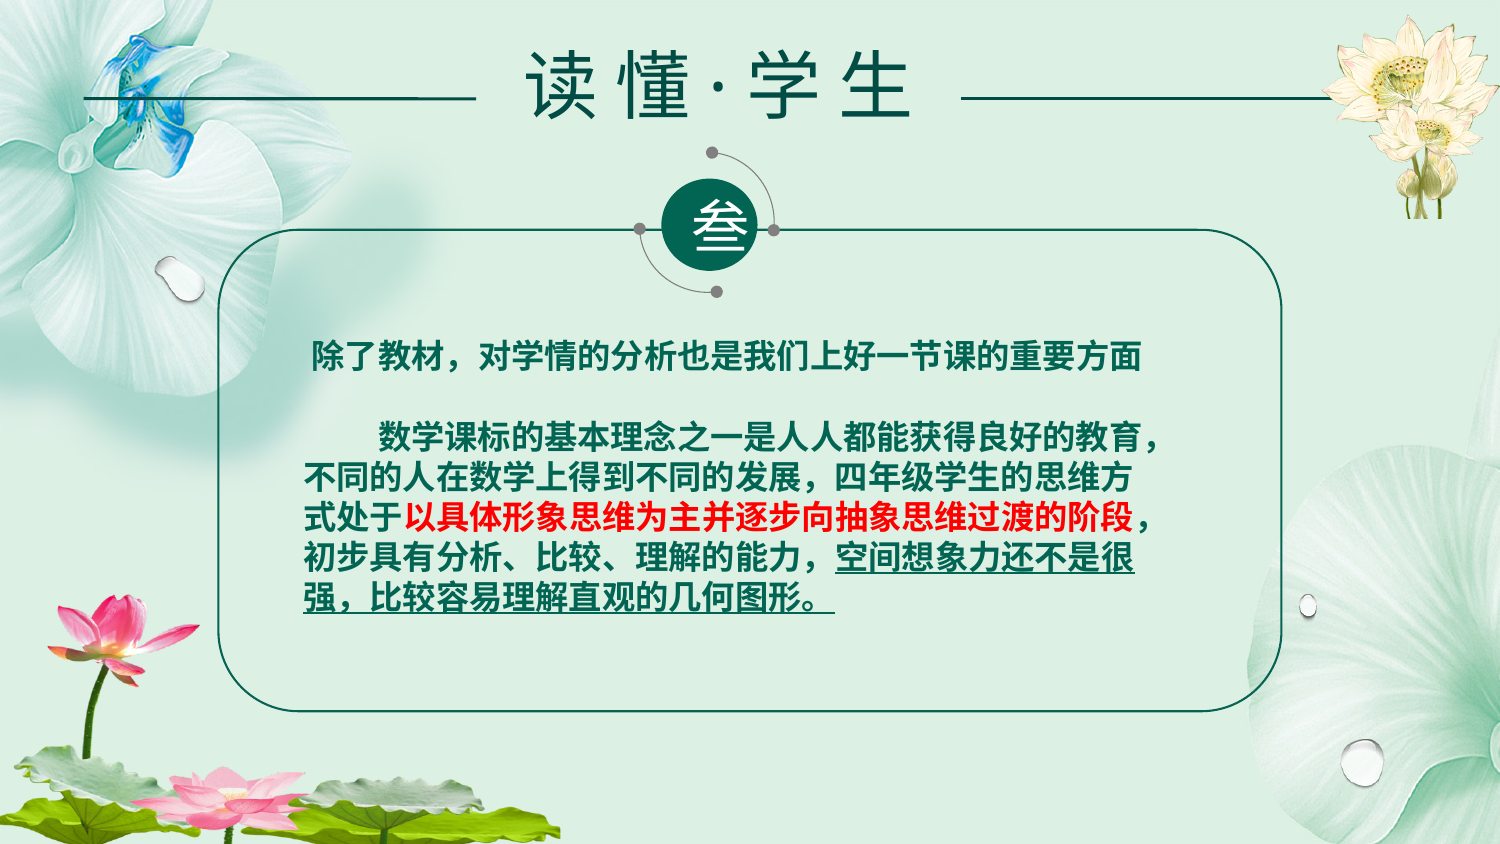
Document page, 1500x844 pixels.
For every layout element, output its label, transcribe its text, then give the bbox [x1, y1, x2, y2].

text_box 读 懂·学 生 [509, 30, 929, 136]
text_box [1318, 0, 1500, 219]
text_box 数学课标的基本理念之一是人人都能获得良好的教育，不同的人在数学上得到不同的发展，四年级学生的思维方式处于以具体形象思维为主并逐步向抽象思维过渡的阶段，初步具有分析、比较、理解的能力，空间想象力还不是很强，比较容易理解直观的几何图形。 [288, 408, 1167, 624]
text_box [639, 152, 780, 293]
text_box [217, 228, 1283, 713]
text_box 除了教材，对学情的分析也是我们上好一节课的重要方面 [297, 328, 1159, 383]
picture [0, 0, 1500, 844]
